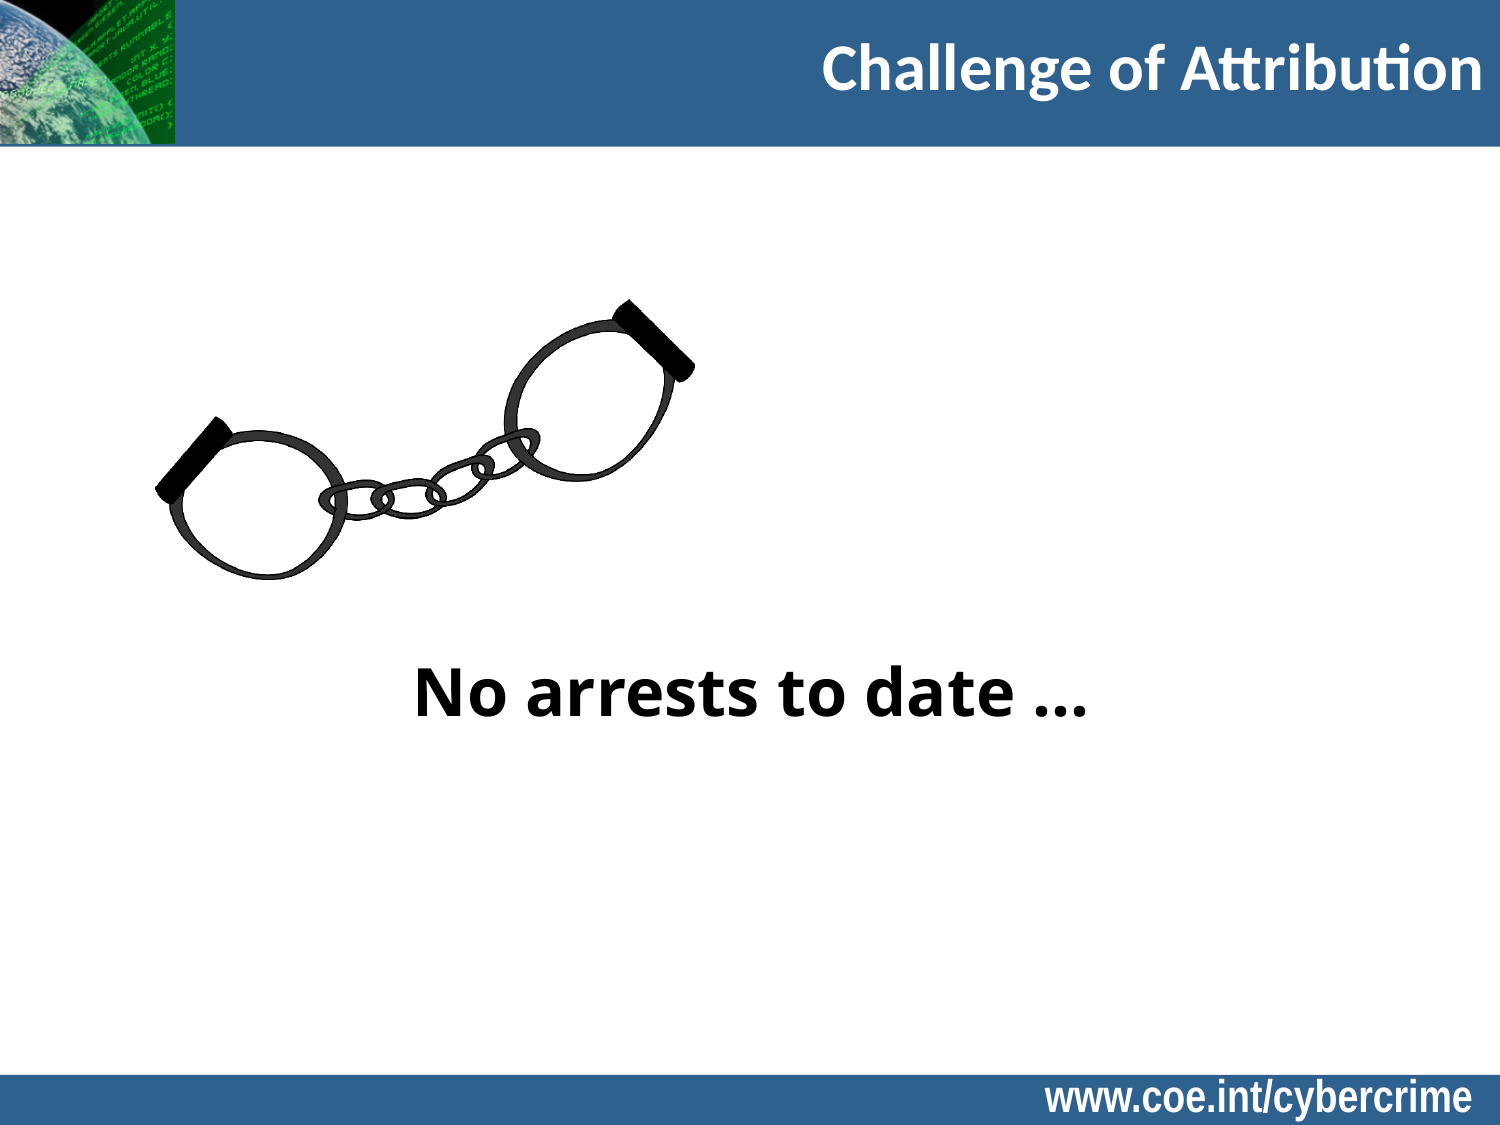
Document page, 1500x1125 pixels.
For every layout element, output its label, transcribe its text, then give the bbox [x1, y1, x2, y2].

text_box No arrests to date … [1, 479, 1500, 900]
text_box [0, 1073, 1030, 1125]
picture [154, 299, 695, 581]
picture [0, 0, 175, 144]
text_box www.coe.int/cybercrime [1030, 1059, 1500, 1125]
text_box Challenge of Attribution [177, 0, 1500, 149]
